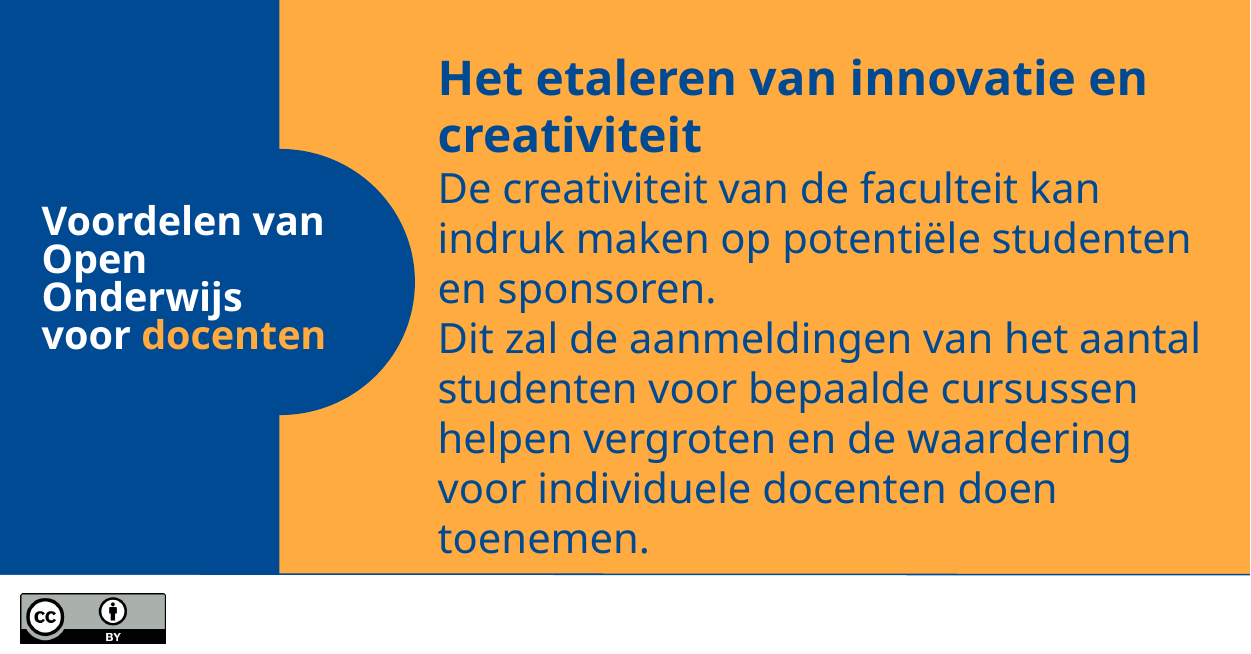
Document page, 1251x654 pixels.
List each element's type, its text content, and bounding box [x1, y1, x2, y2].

text_box Het etaleren van innovatie en creativiteit De creativiteit van de faculteit kan indruk maken op potentiële studenten en sponsoren. Dit zal de aanmeldingen van het aantal studenten voor bepaalde cursussen helpen vergroten en de waardering voor individuele docenten doen toenemen. [422, 32, 1225, 572]
text_box [0, 0, 280, 573]
text_box Voordelen van Open Onderwijs voor docenten [26, 190, 367, 372]
picture [20, 592, 166, 645]
text_box [0, 582, 1250, 654]
text_box [181, 148, 415, 416]
